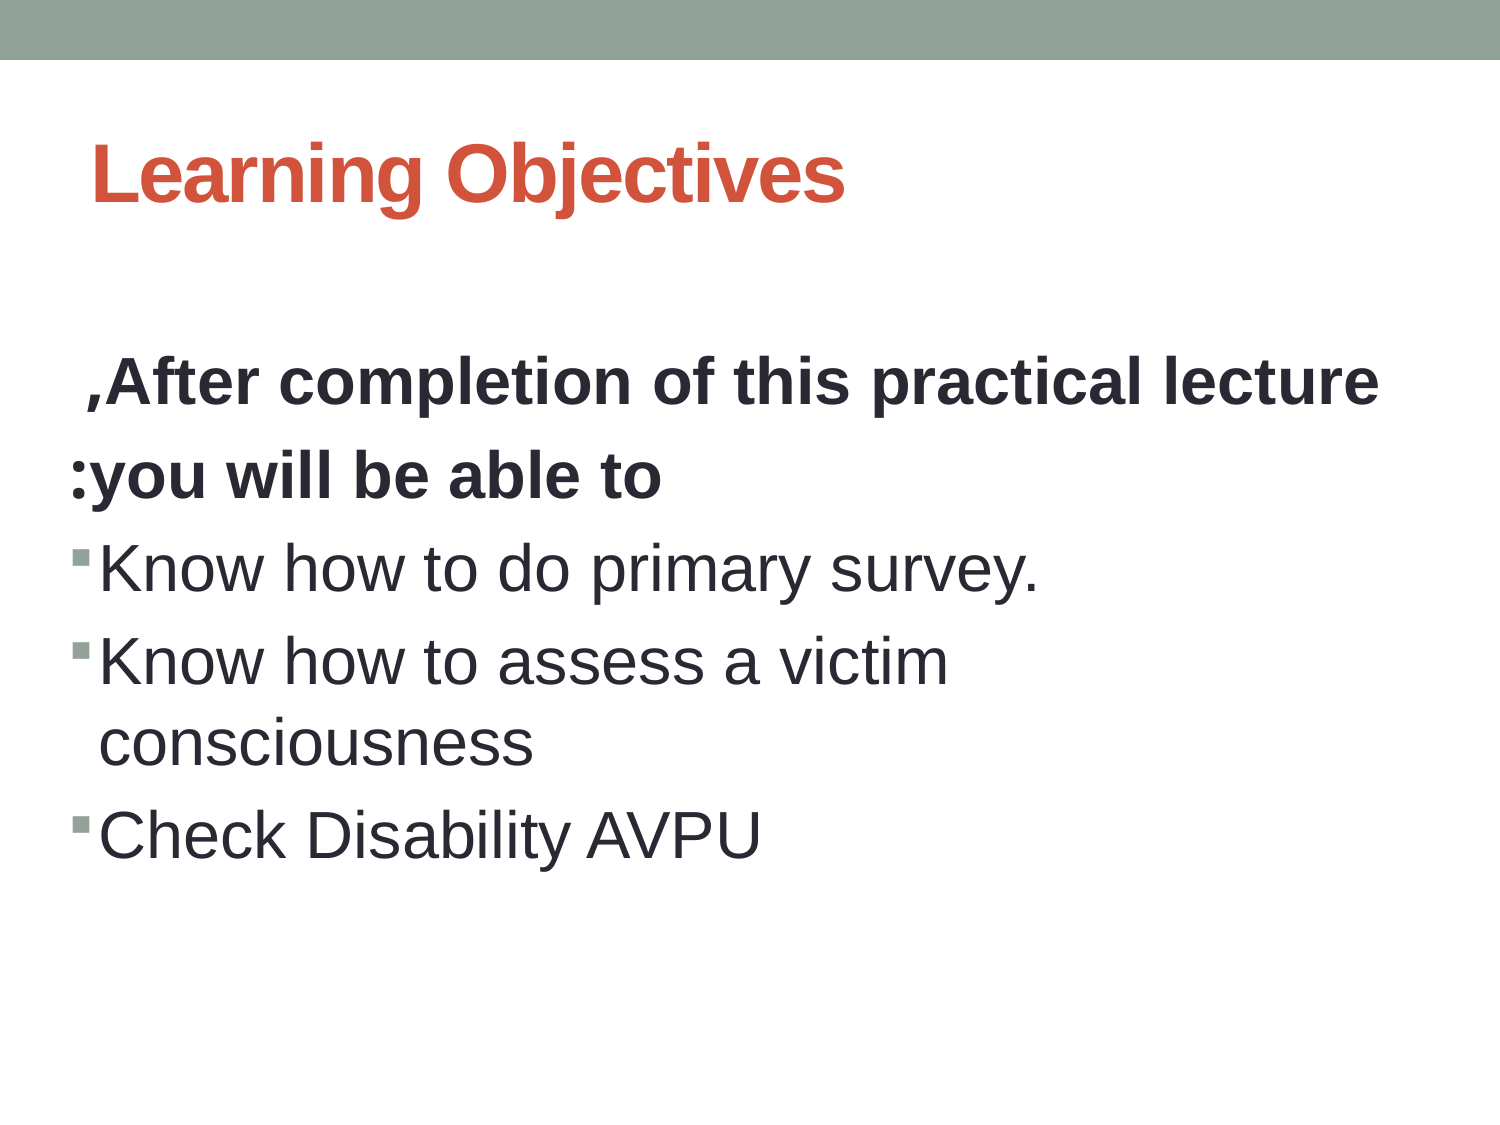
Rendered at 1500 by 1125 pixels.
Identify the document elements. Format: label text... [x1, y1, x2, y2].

list After completion of this practical lecture, you will be able to: Know how to do primary survey. Know how to assess a victim consciousness Check Disability AVPU [53, 330, 1404, 1125]
title Learning Objectives [75, 87, 1425, 250]
